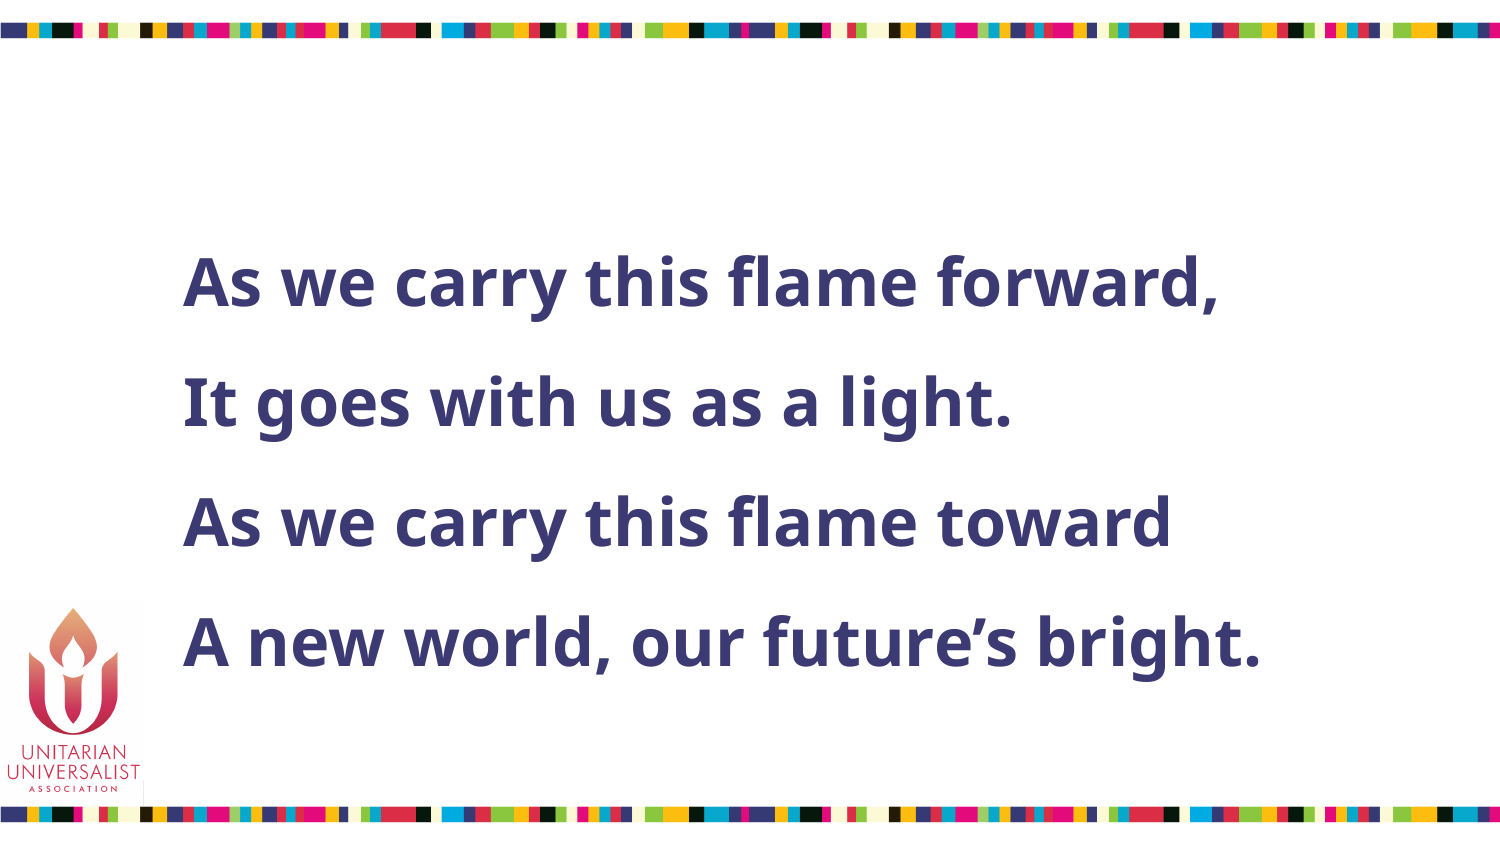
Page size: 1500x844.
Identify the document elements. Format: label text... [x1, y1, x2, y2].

text_box As we carry this flame forward, It goes with us as a light. As we carry this flame toward A new world, our future’s bright. [168, 184, 1421, 695]
picture [0, 22, 1500, 40]
picture [0, 600, 1500, 824]
